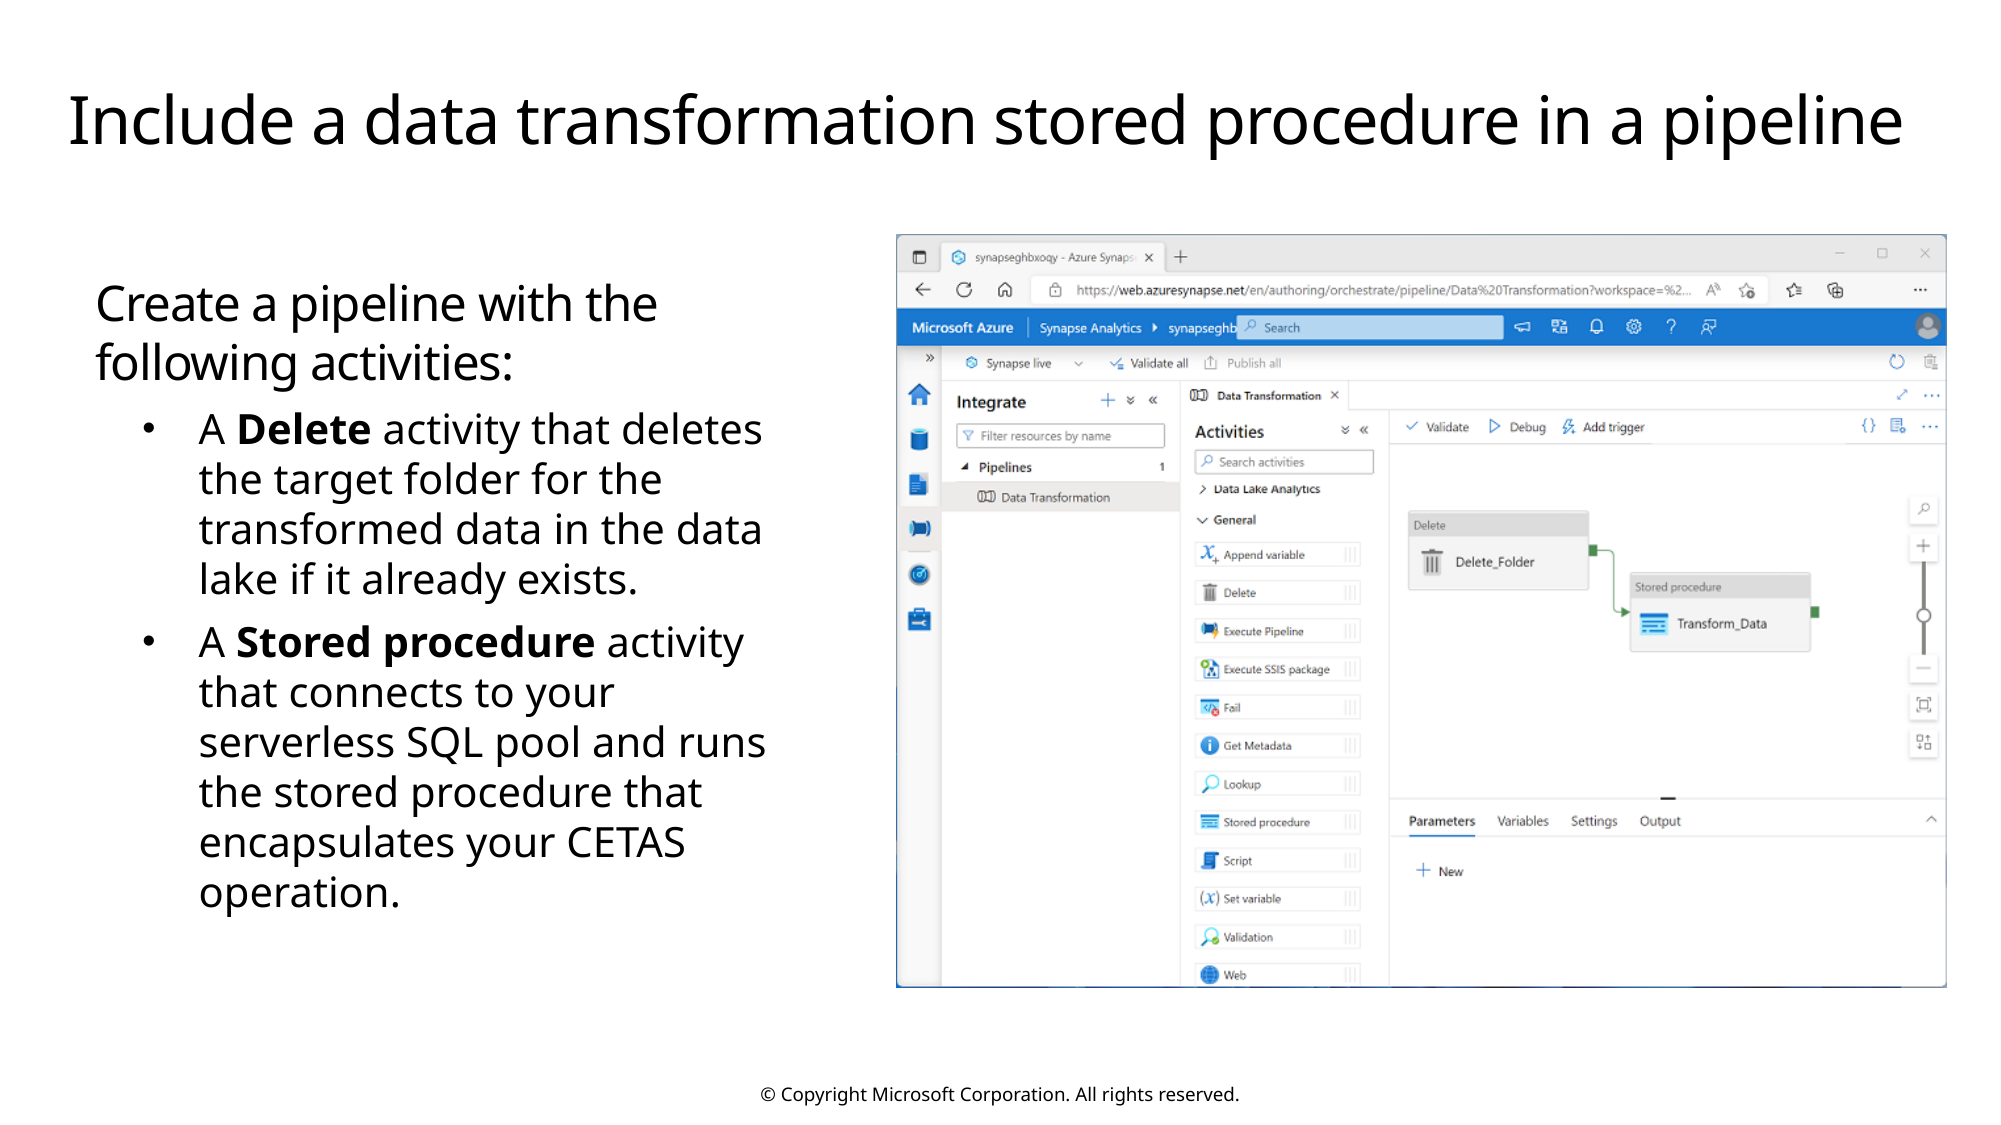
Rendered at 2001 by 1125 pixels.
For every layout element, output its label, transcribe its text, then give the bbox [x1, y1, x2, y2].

title Include a data transformation stored procedure in a pipeline [68, 72, 1930, 184]
text_box Create a pipeline with the following activities: A Delete activity that deletes the target folder for the transformed data in the data lake if it already exists. A Stored procedure activity that connects to your serverless SQL pool and runs the stored procedure that encapsulates your CETAS operation. [80, 265, 829, 888]
picture [895, 234, 1947, 988]
